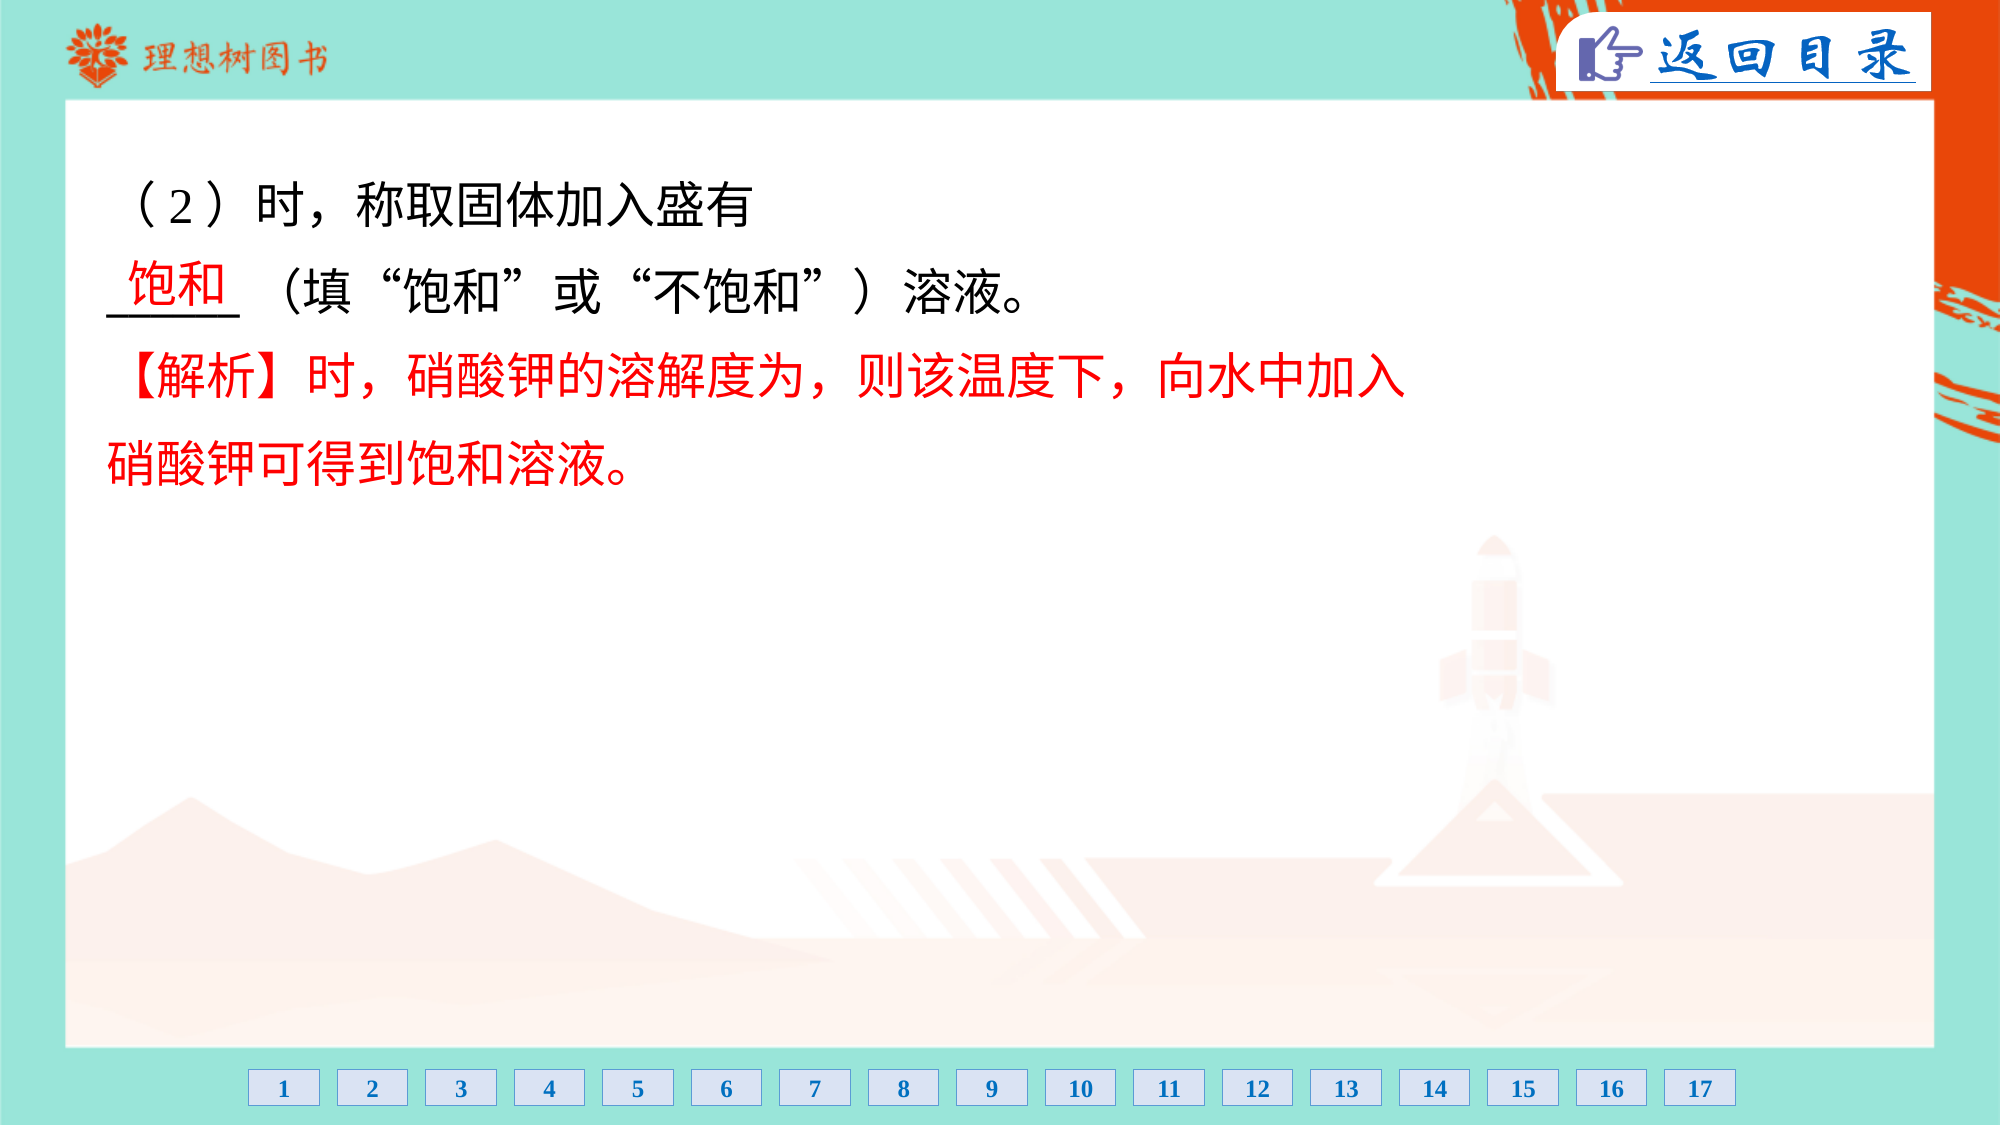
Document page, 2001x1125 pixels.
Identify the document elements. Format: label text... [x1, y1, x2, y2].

text_box 饱和 [109, 225, 246, 304]
picture [0, 0, 2000, 1125]
